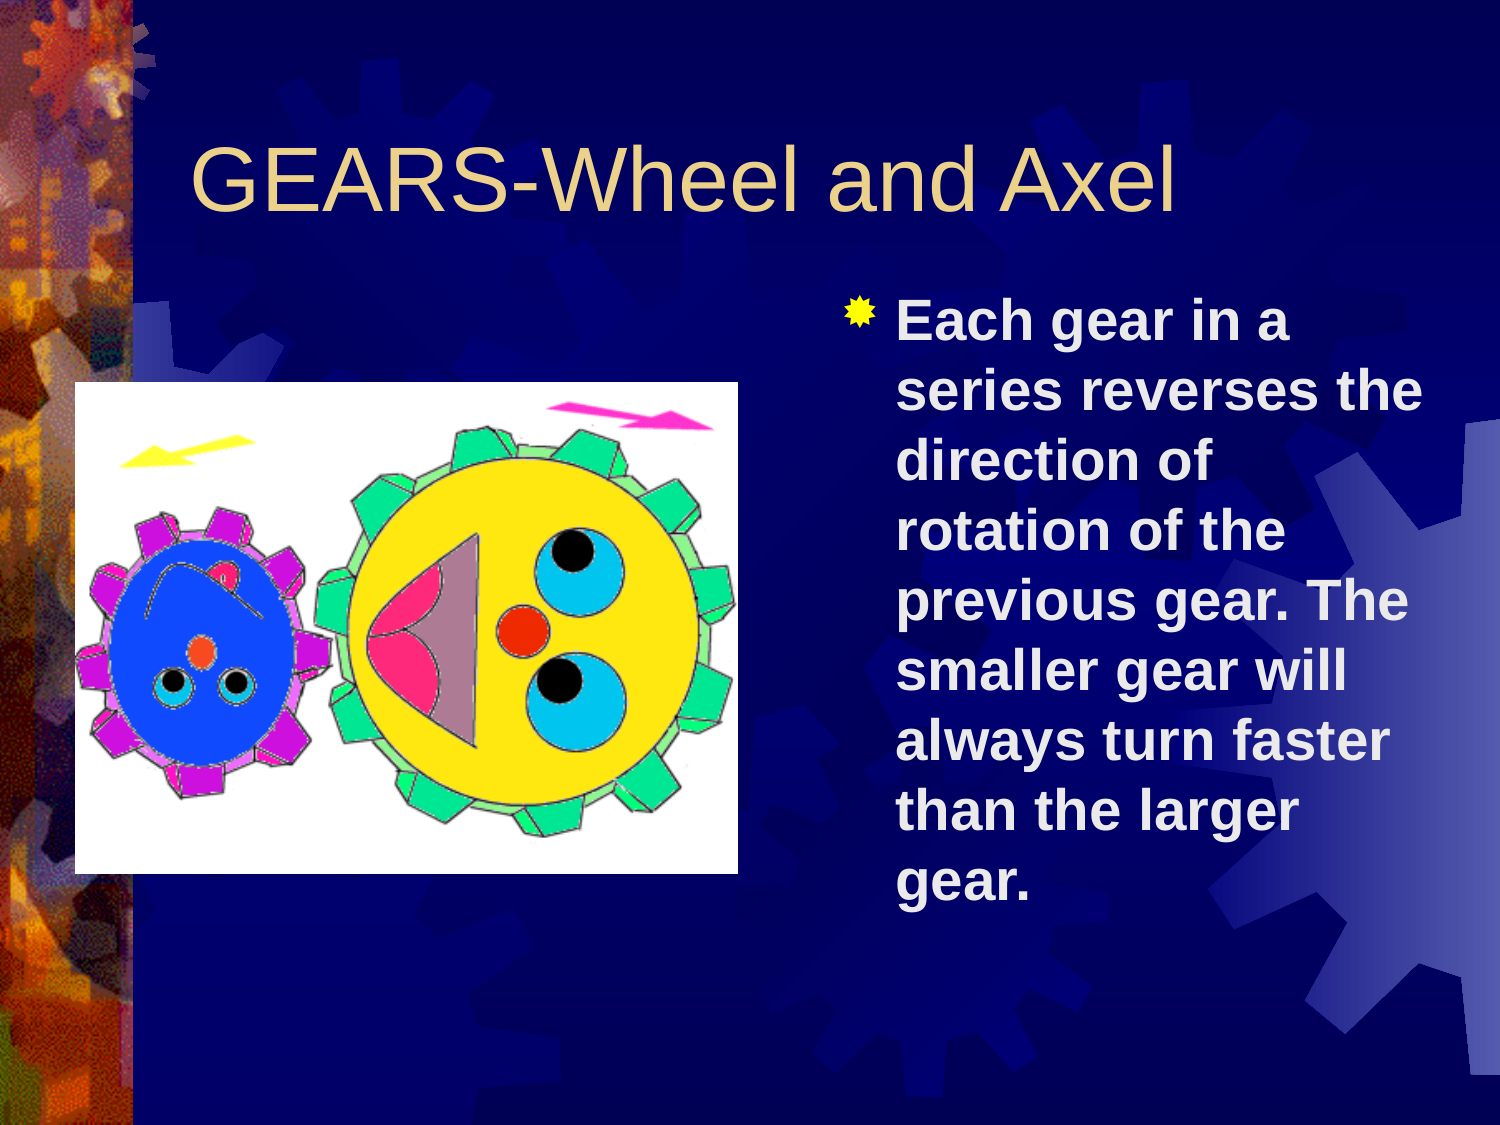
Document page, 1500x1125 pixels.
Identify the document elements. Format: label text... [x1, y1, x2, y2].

title GEARS-Wheel and Axel [174, 49, 1451, 238]
picture [0, 0, 738, 1125]
list Each gear in a series reverses the direction of rotation of the previous gear. The smaller gear will always turn faster than the larger gear. [823, 274, 1451, 951]
